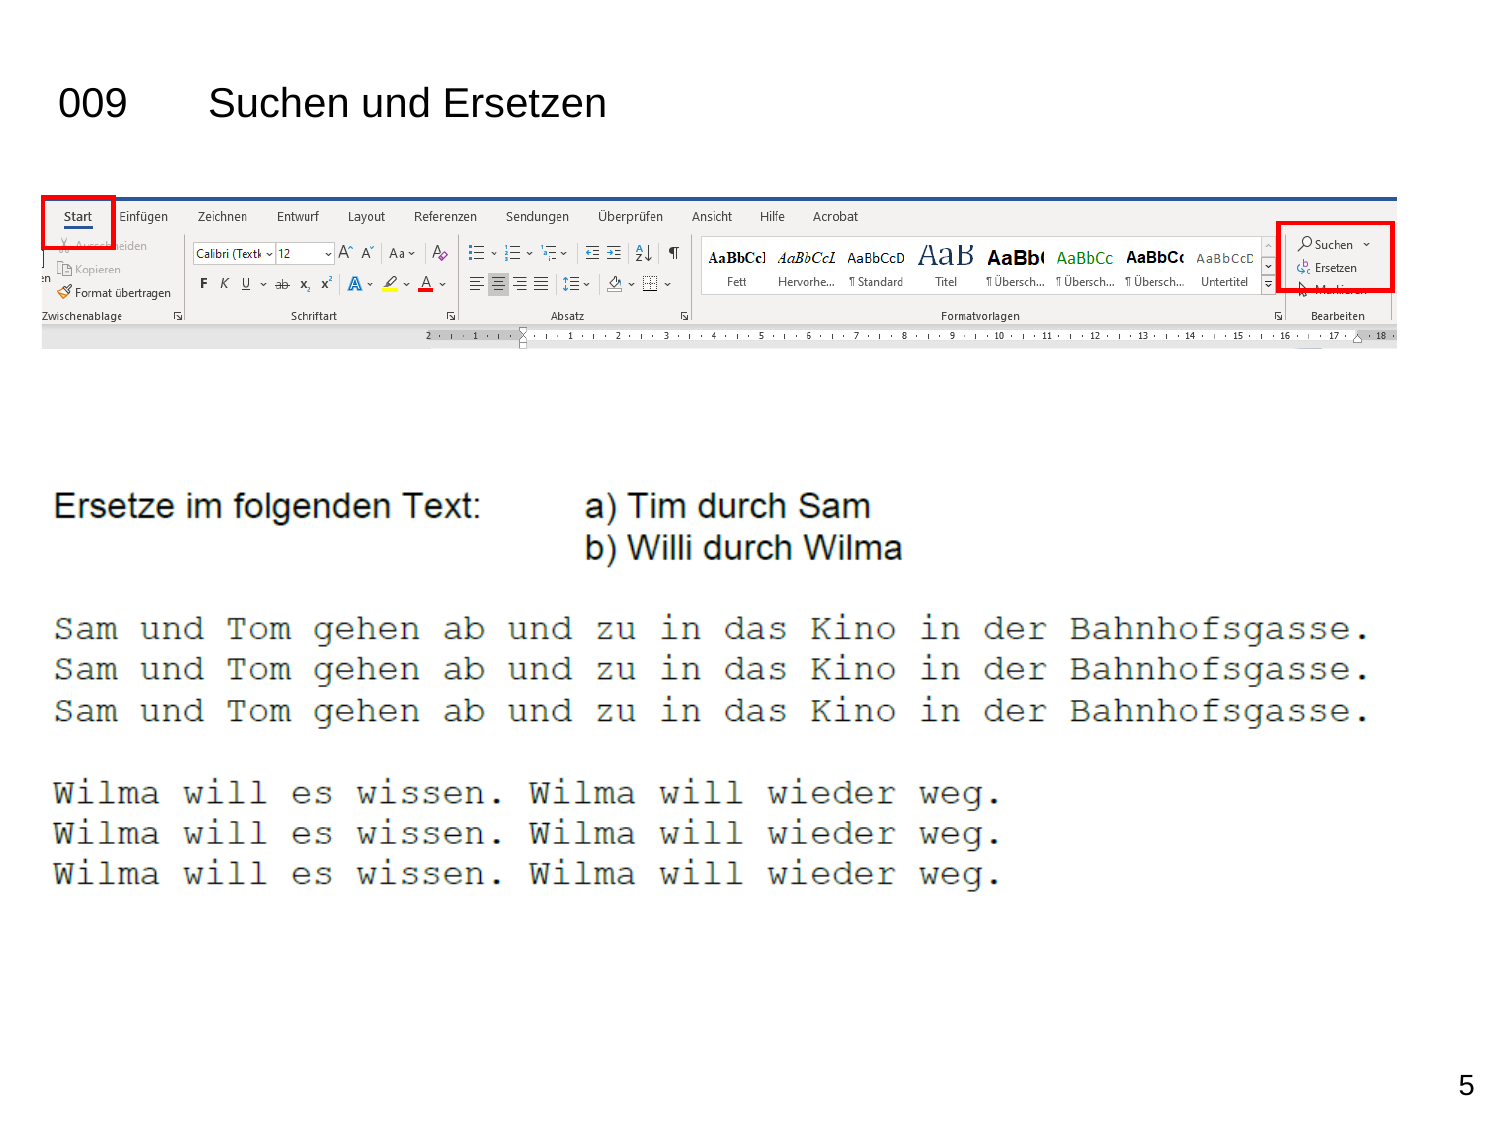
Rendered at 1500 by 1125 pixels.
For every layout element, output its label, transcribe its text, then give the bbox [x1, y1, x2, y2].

picture [41, 197, 1397, 349]
list 009 Suchen und Ersetzen [43, 67, 1321, 147]
slide_number 5 [1139, 1058, 1490, 1125]
picture [6, 445, 1400, 962]
